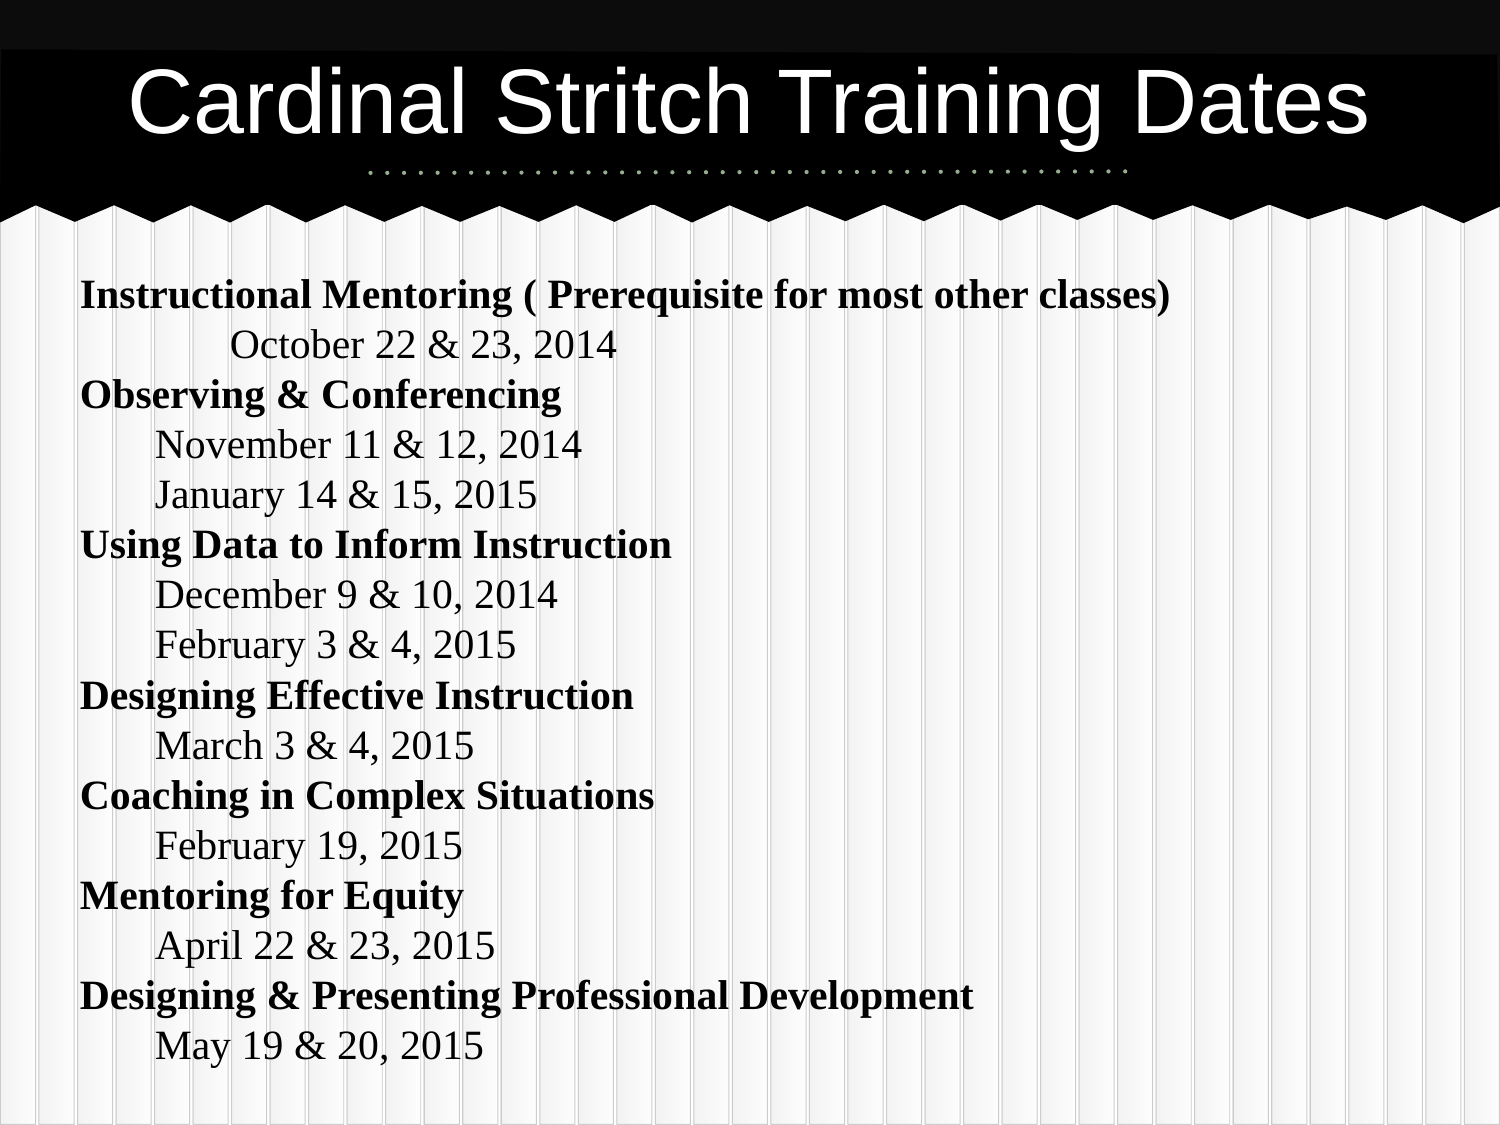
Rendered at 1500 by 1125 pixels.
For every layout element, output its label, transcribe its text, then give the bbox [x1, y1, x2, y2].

title Cardinal Stritch Training Dates [75, 2, 1425, 191]
list Instructional Mentoring ( Prerequisite for most other classes) October 22 & 23, 2014 Observing & Conferencing November 11 & 12, 2014 January 14 & 15, 2015 Using Data to Inform Instruction December 9 & 10, 2014 February 3 & 4, 2015 Designing Effective Instruction March 3 & 4, 2015 Coaching in Complex Situations February 19, 2015 Mentoring for Equity April 22 & 23, 2015 Designing & Presenting Professional Development May 19 & 20, 2015 [64, 252, 1415, 1105]
